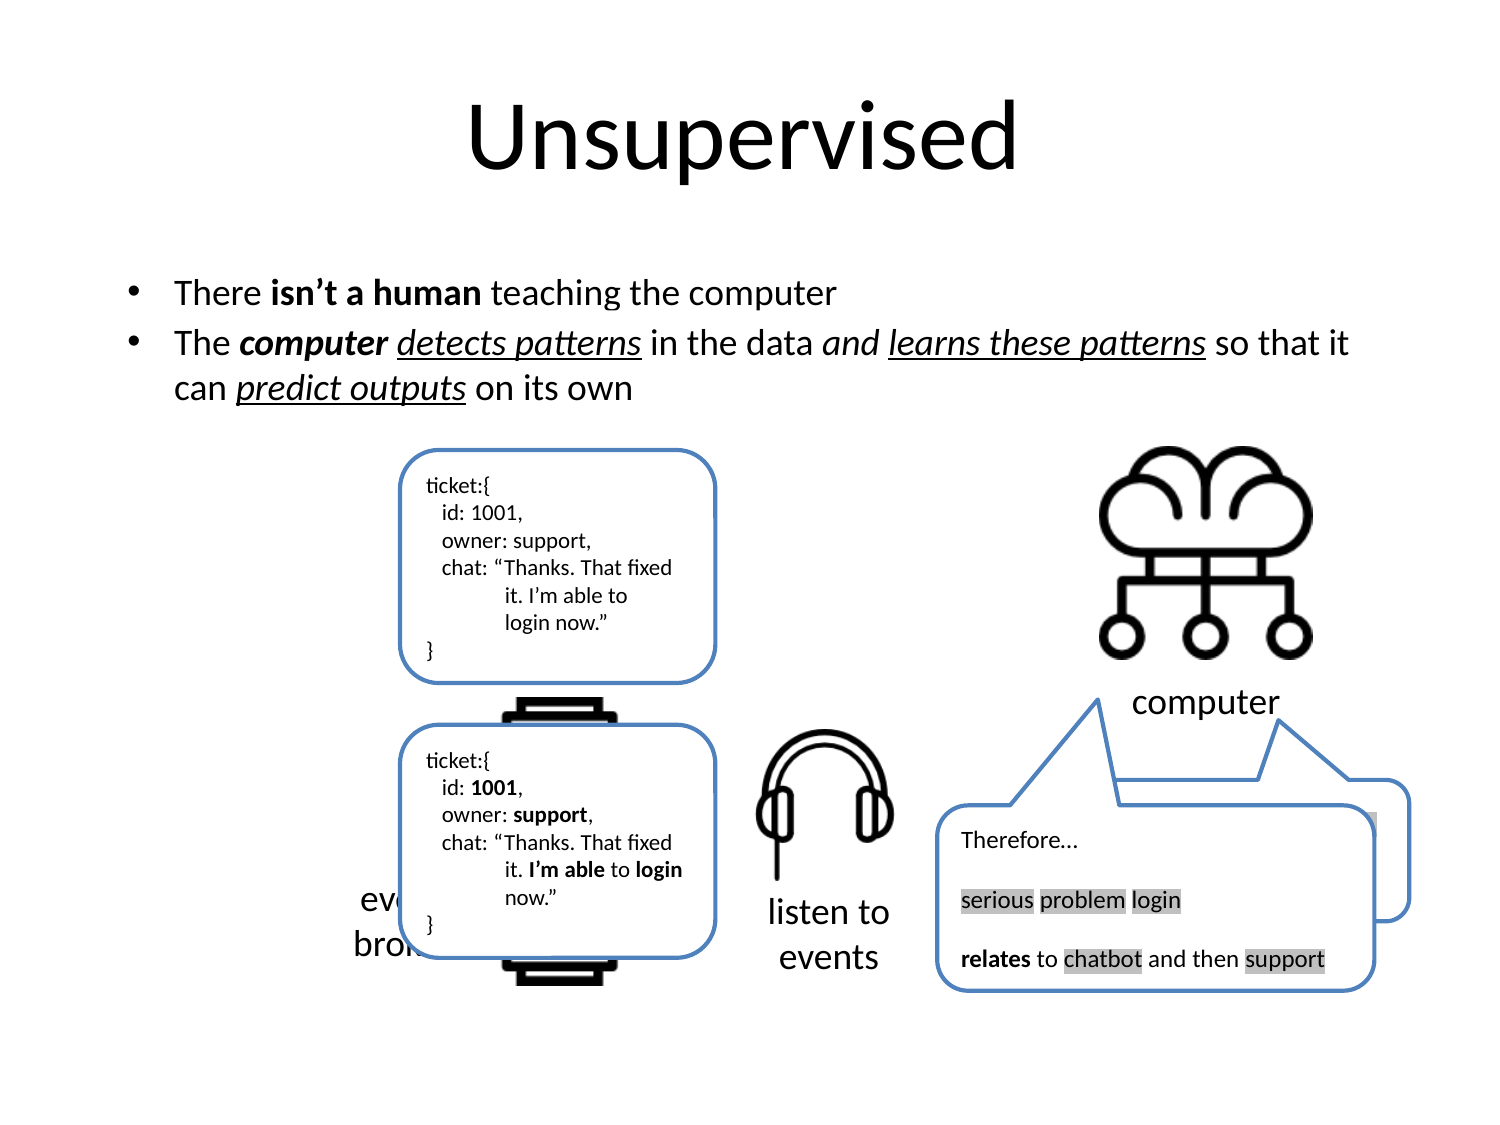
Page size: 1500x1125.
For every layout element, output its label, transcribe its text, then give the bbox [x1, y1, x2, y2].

text_box There isn’t a human teaching the computer [110, 259, 1415, 308]
text_box The computer detects patterns in the data and learns these patterns so that it can predict outputs on its own [110, 308, 1415, 421]
text_box Therefore… serious problem login relates to chatbot and then support [935, 739, 1377, 993]
text_box ticket:{ id: 1001, owner: support, chat: “Thanks. That fixed it. I’m able to login now.” } [707, 736, 718, 947]
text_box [730, 729, 928, 986]
text_box ticket:{ id: 1001, owner: support, chat: “Thanks. That fixed it. I’m able to login now.” } [397, 447, 718, 686]
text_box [304, 696, 703, 986]
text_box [1062, 446, 1351, 731]
text_box Unsupervised [74, 62, 1413, 198]
text_box ticket 1001 support Thanks able I’m login [1116, 740, 1412, 924]
